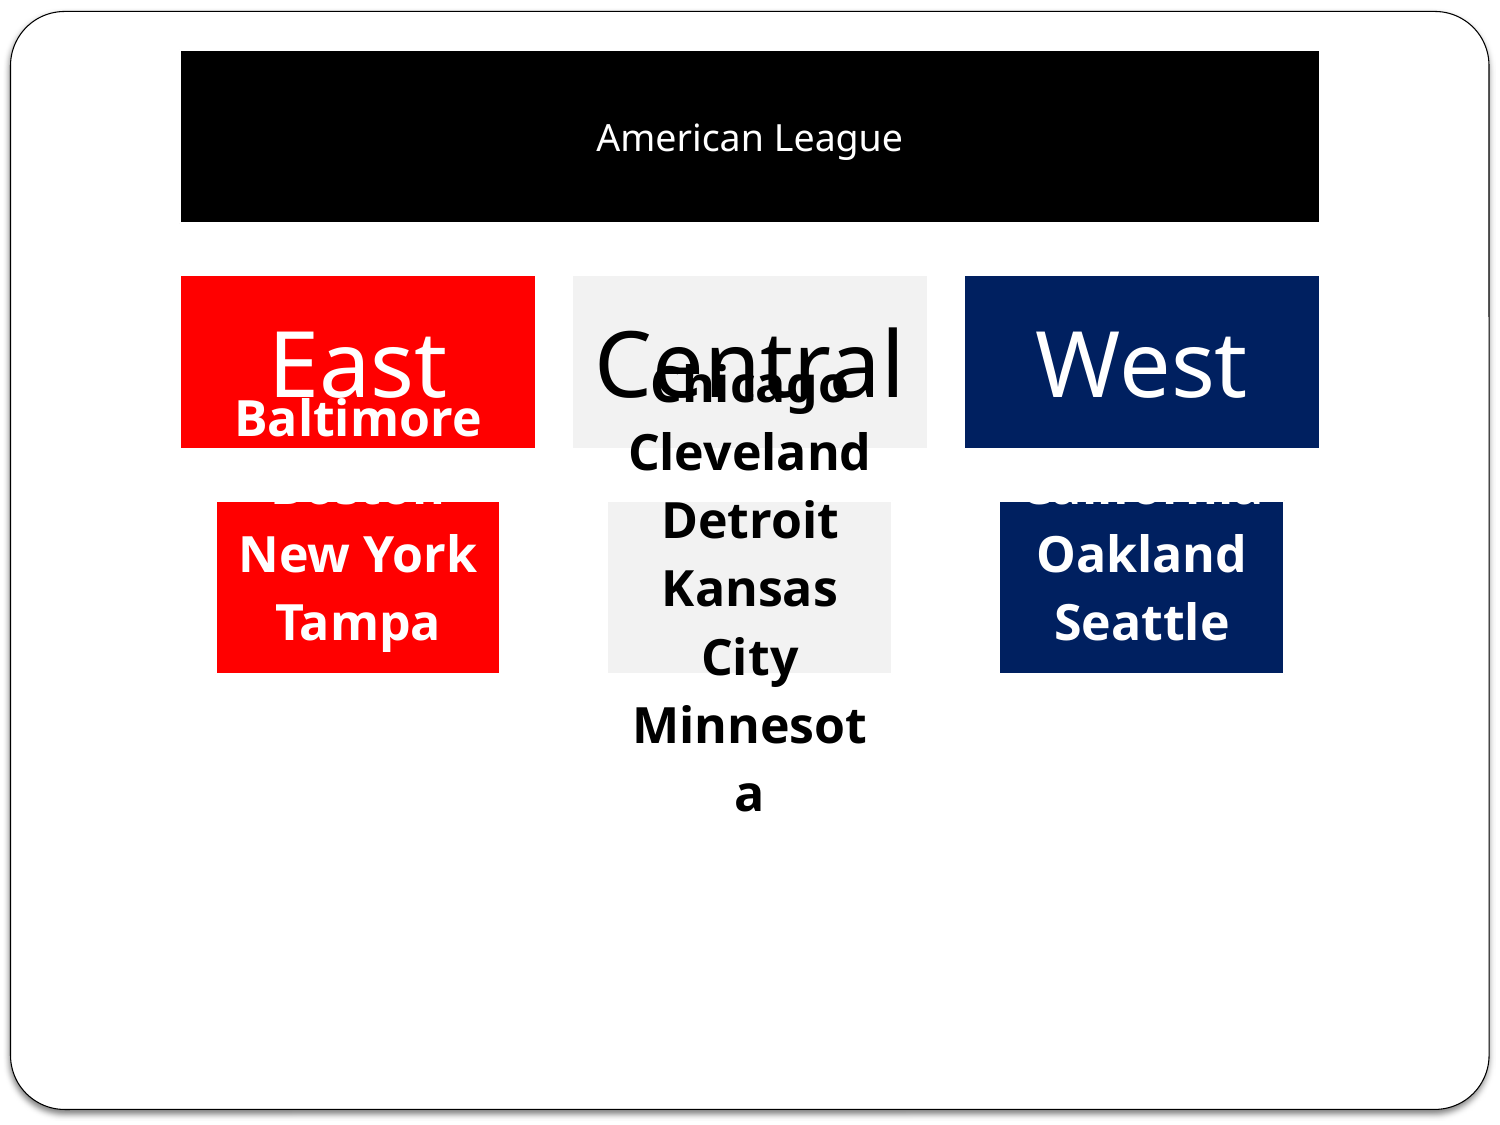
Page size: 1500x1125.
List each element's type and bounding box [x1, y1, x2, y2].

list [37, 49, 1463, 1125]
